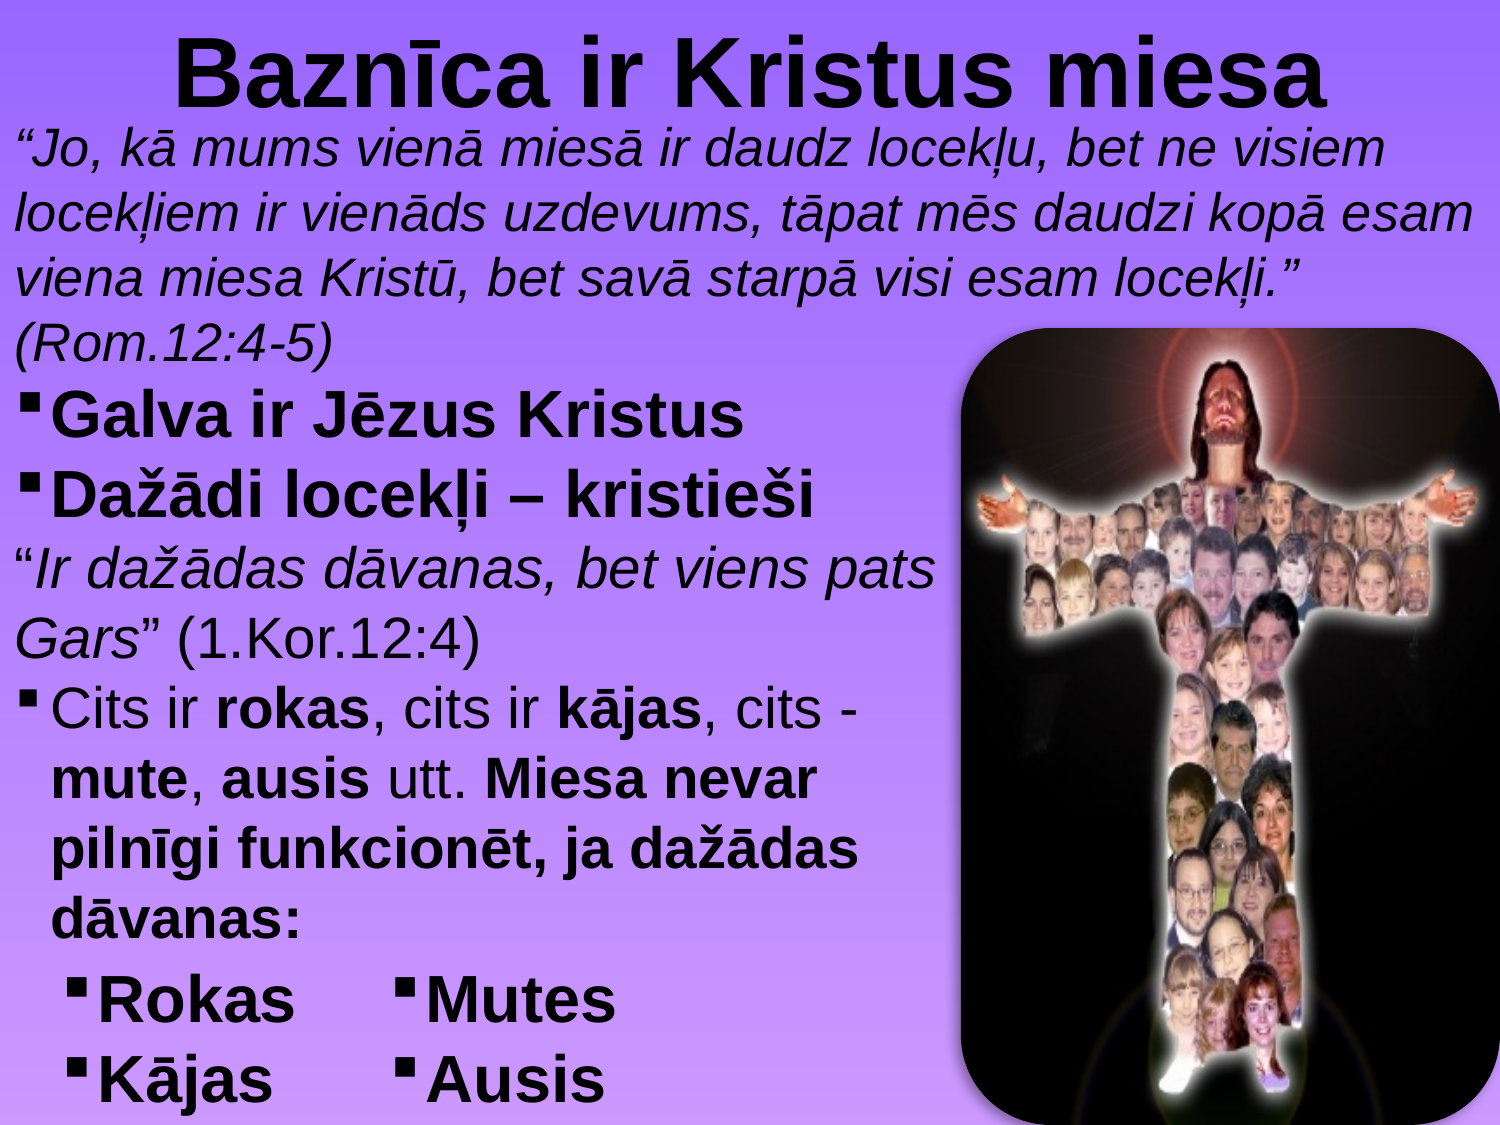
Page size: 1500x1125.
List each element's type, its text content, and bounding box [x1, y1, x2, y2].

text_box Rokas Kājas [46, 948, 340, 1123]
text_box “Jo, kā mums vienā miesā ir daudz locekļu, bet ne visiem locekļiem ir vienāds uzdevums, tāpat mēs daudzi kopā esam viena miesa Kristū, bet savā starpā visi esam locekļi.” (Rom.12:4-5) [0, 105, 1500, 363]
picture [960, 327, 1500, 1125]
text_box Mutes Ausis [375, 948, 680, 1123]
text_box Galva ir Jēzus Kristus Dažādi locekļi – kristieši “Ir dažādas dāvanas, bet viens pats Gars” (1.Kor.12:4) Cits ir rokas, cits ir kājas, cits - mute, ausis utt. Miesa nevar pilnīgi funkcionēt, ja dažādas dāvanas: [0, 363, 955, 958]
text_box Baznīca ir Kristus miesa [0, 0, 1500, 105]
